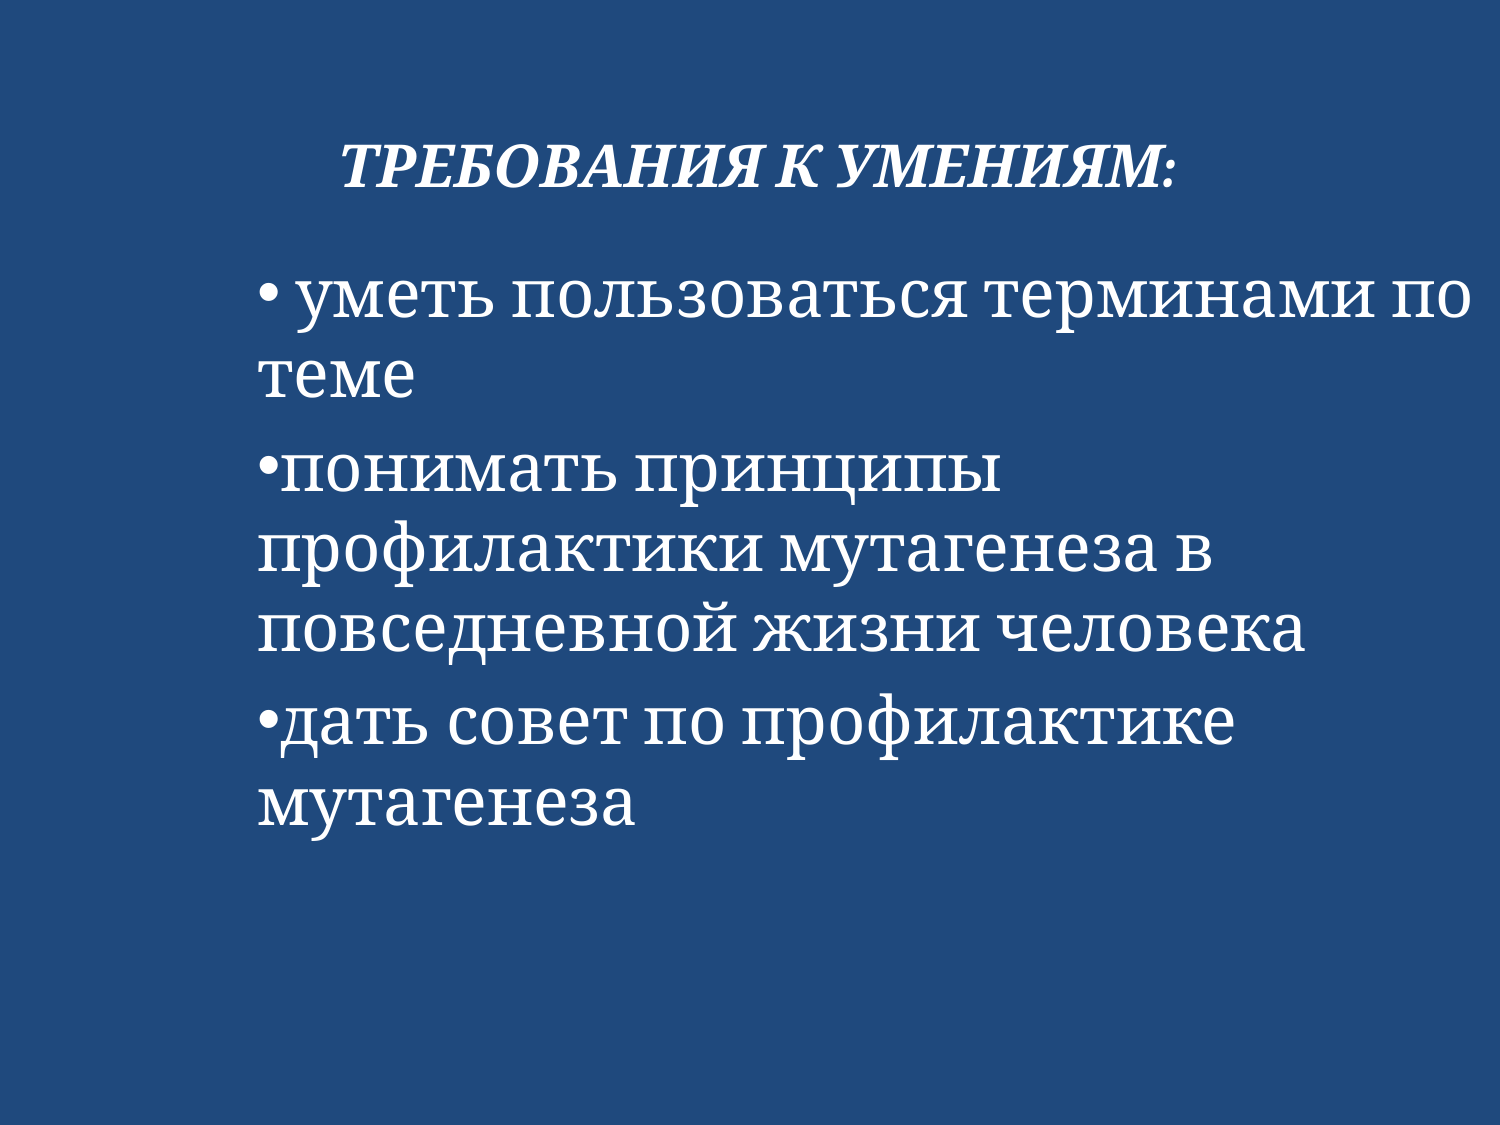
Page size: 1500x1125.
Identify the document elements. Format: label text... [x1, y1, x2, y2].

subtitle уметь пользоваться терминами по теме понимать принципы профилактики мутагенеза в повседневной жизни человека дать совет по профилактике мутагенеза [242, 243, 1500, 1125]
title Требования к Умениям: [0, 113, 1500, 279]
